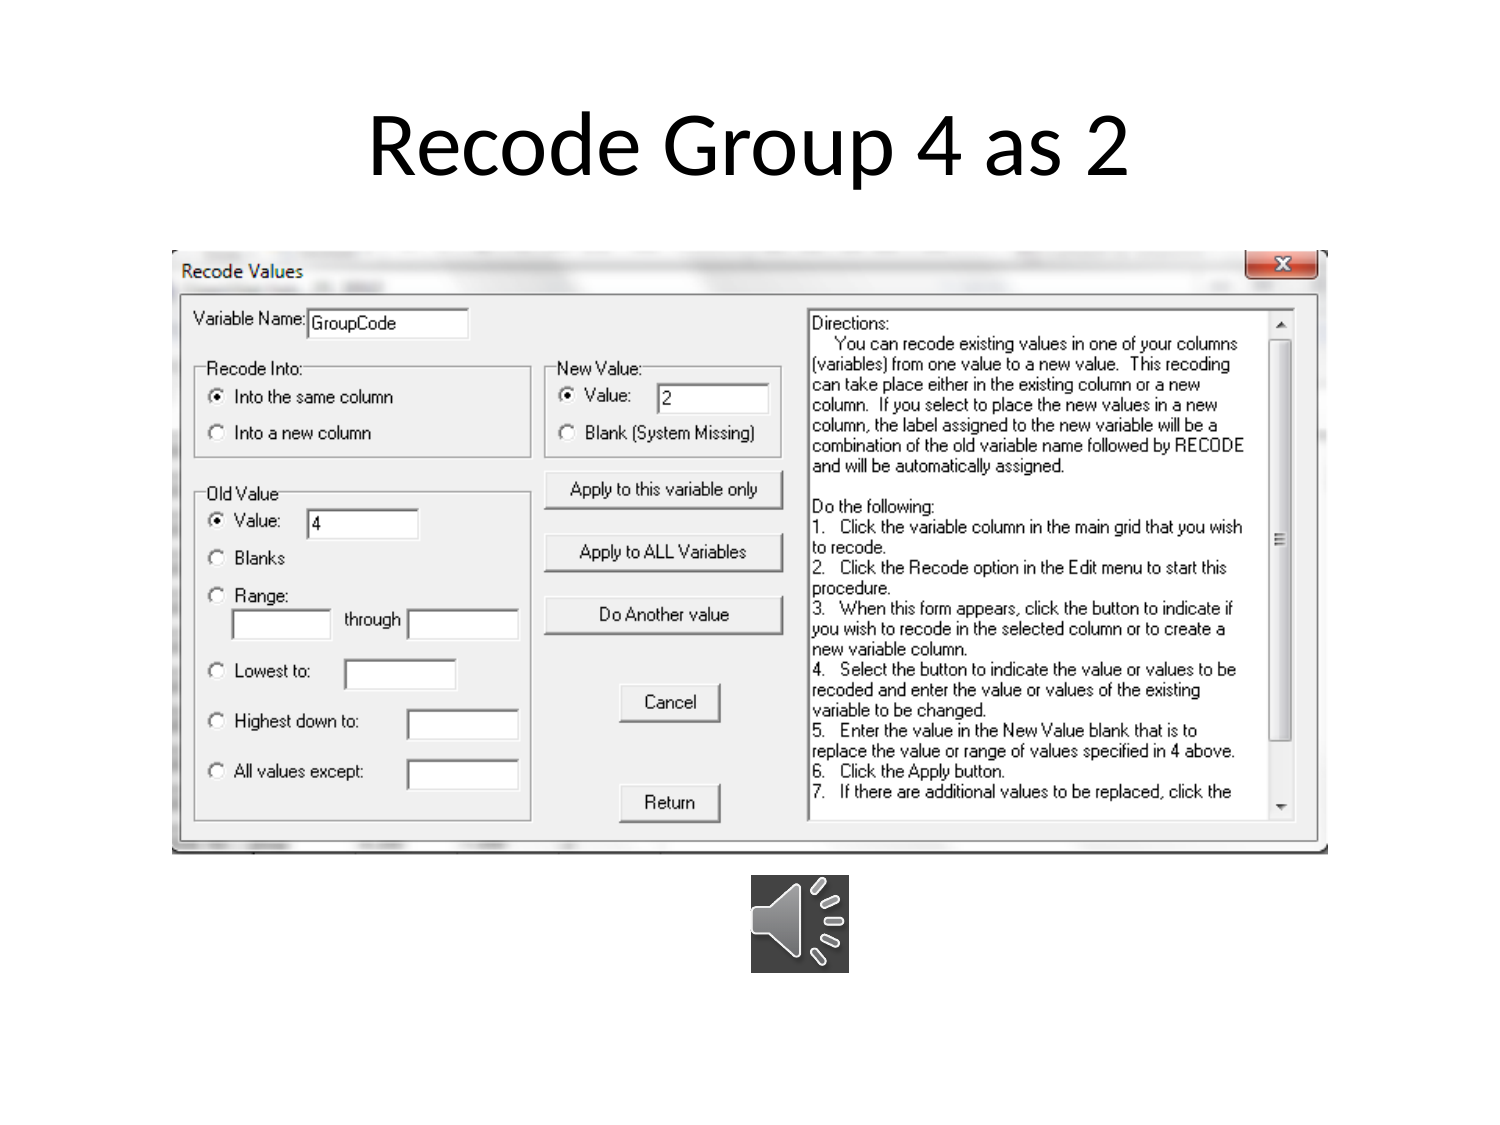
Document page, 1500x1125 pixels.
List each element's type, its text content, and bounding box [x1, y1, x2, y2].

picture [172, 250, 1328, 975]
title Recode Group 4 as 2 [75, 45, 1425, 233]
